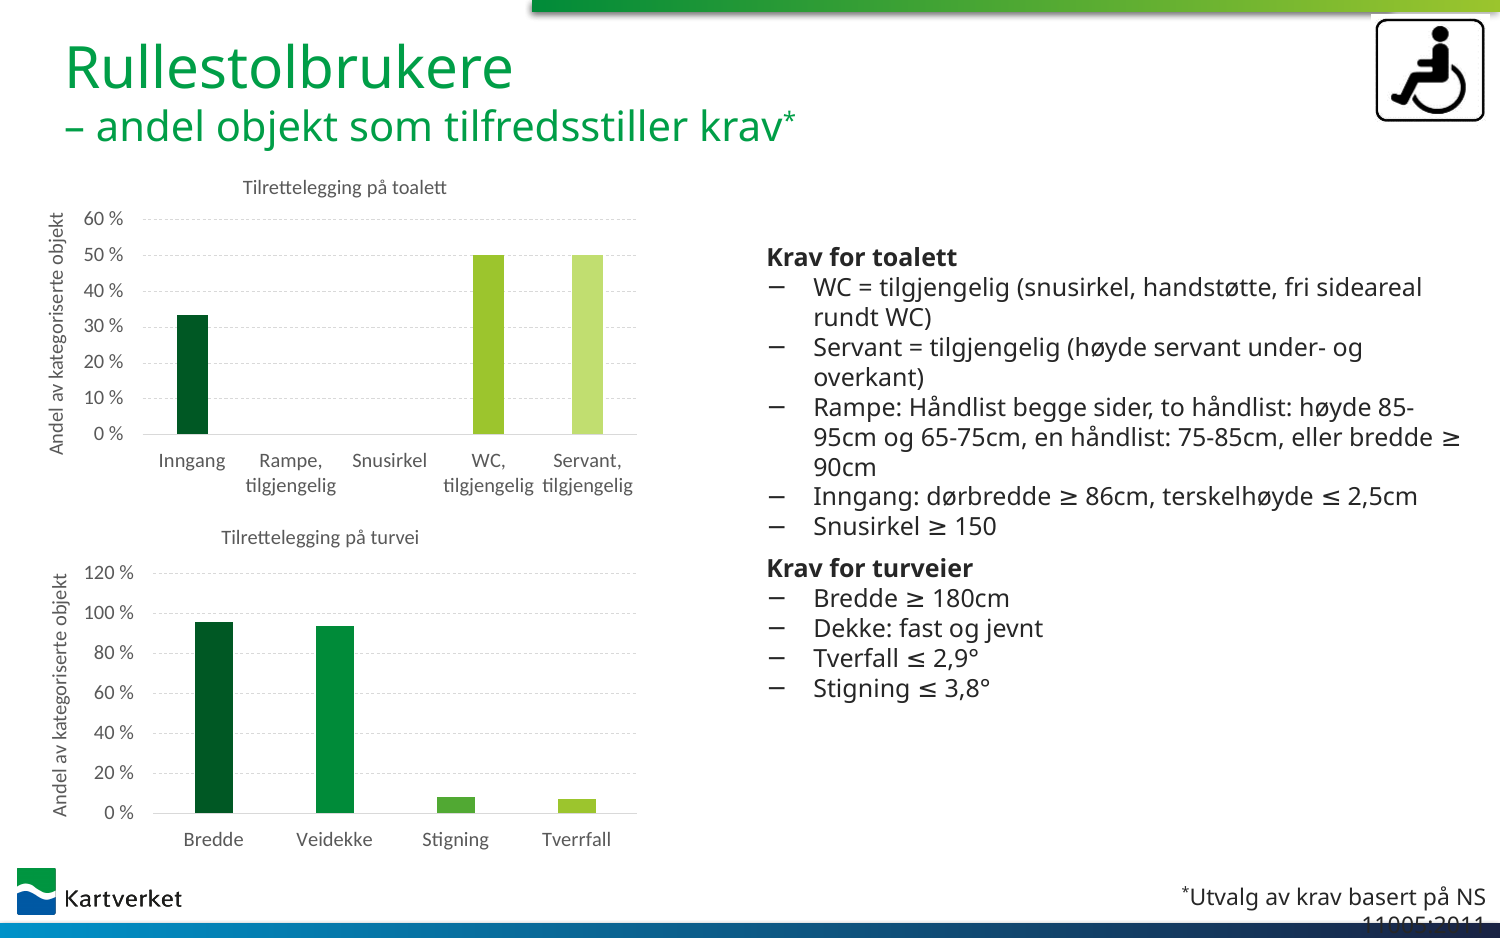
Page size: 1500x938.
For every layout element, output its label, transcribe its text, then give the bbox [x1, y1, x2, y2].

text_box *Utvalg av krav basert på NS 11005:2011 [1068, 873, 1500, 938]
text_box Rullestolbrukere – andel objekt som tilfredsstiller krav* [49, 14, 1431, 158]
picture [41, 520, 650, 859]
picture [41, 166, 650, 505]
picture [1371, 13, 1491, 127]
text_box Krav for turveier Bredde ≥ 180cm Dekke: fast og jevnt Tverfall ≤ 2,9° Stigning ≤ 3,8° [751, 545, 1483, 710]
text_box Krav for toalett WC = tilgjengelig (snusirkel, handstøtte, fri sideareal rundt WC) Servant = tilgjengelig (høyde servant under- og overkant) Rampe: Håndlist begge sider, to håndlist: høyde 85-95cm og 65-75cm, en håndlist: 75-85cm, eller bredde ≥ 90cm Inngang: dørbredde ≥ 86cm, terskelhøyde ≤ 2,5cm Snusirkel ≥ 150 [751, 234, 1483, 545]
